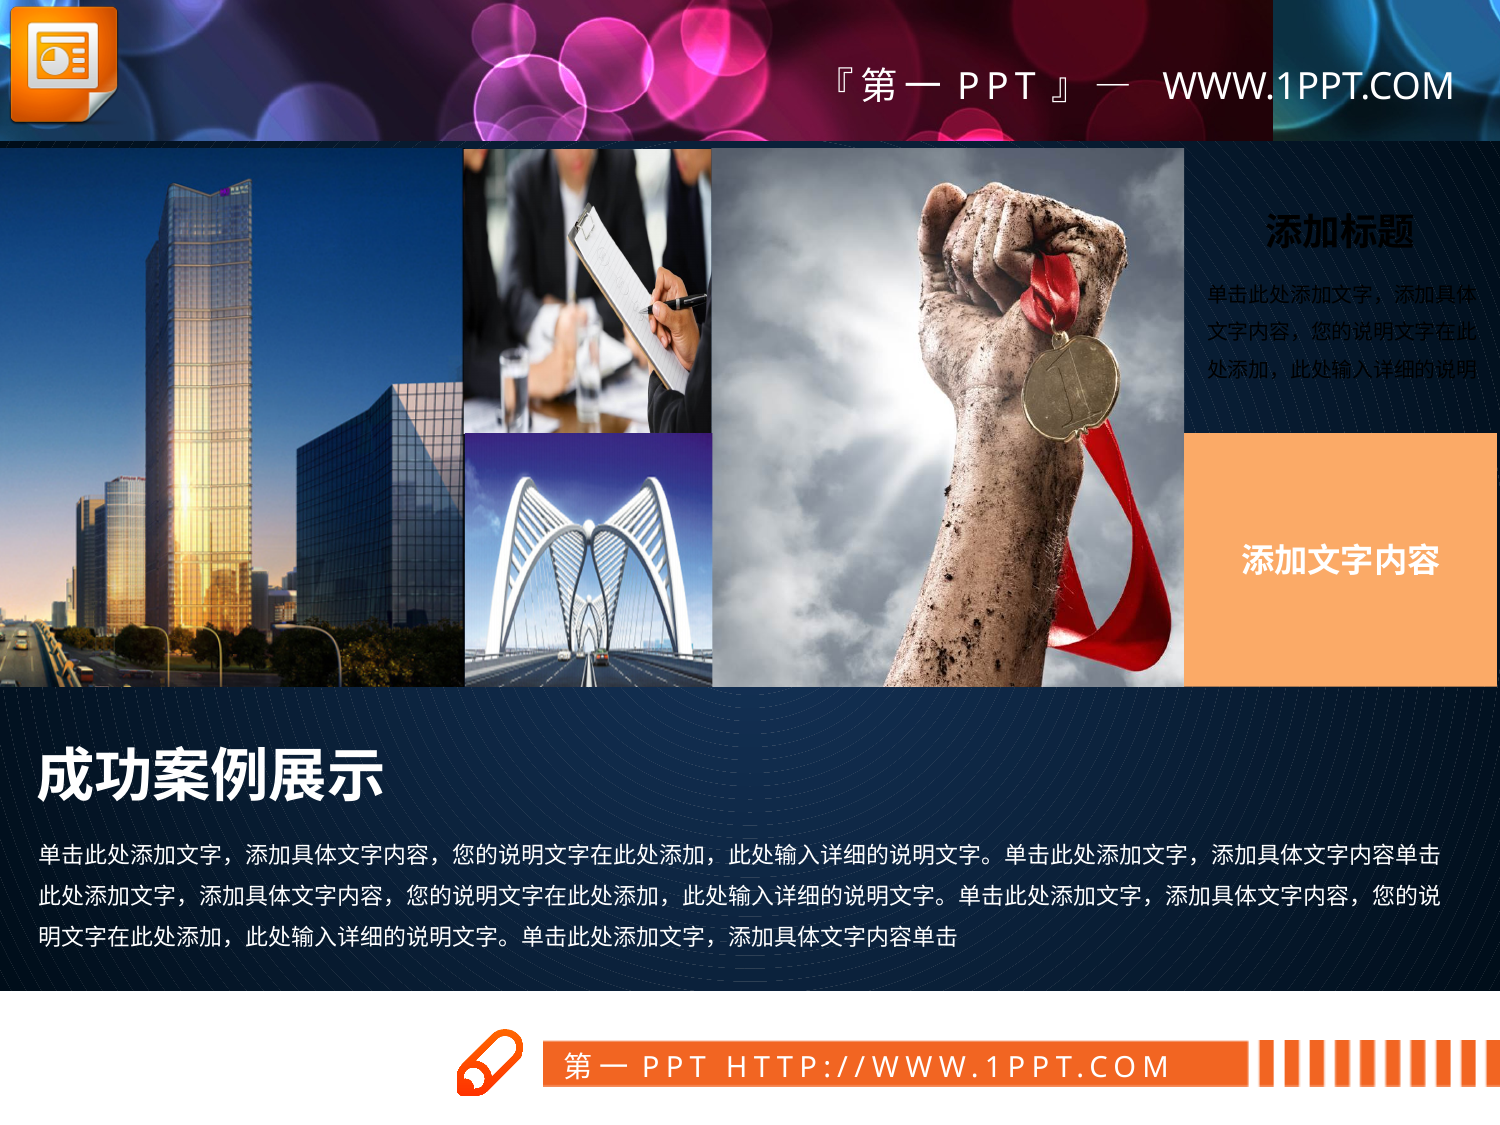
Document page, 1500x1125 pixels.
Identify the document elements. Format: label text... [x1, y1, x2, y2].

text_box [711, 148, 1185, 687]
text_box 单击此处添加文字，添加具体文字内容，您的说明文字在此处添加，此处输入详细的说明文字。单击此处添加文字，添加具体文字内容单击此处添加文字，添加具体文字内容，您的说明文字在此处添加，此处输入详细的说明文字。单击此处添加文字，添加具体文字内容，您的说明文字在此处添加，此处输入详细的说明文字。单击此处添加文字，添加具体文字内容单击 [23, 819, 1480, 971]
text_box [463, 149, 712, 434]
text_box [1183, 432, 1498, 687]
picture [0, 0, 1500, 141]
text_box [1188, 200, 1496, 391]
text_box [464, 433, 713, 687]
picture [543, 1040, 1500, 1087]
text_box [0, 148, 465, 687]
text_box 成功案例展示 [21, 738, 866, 815]
